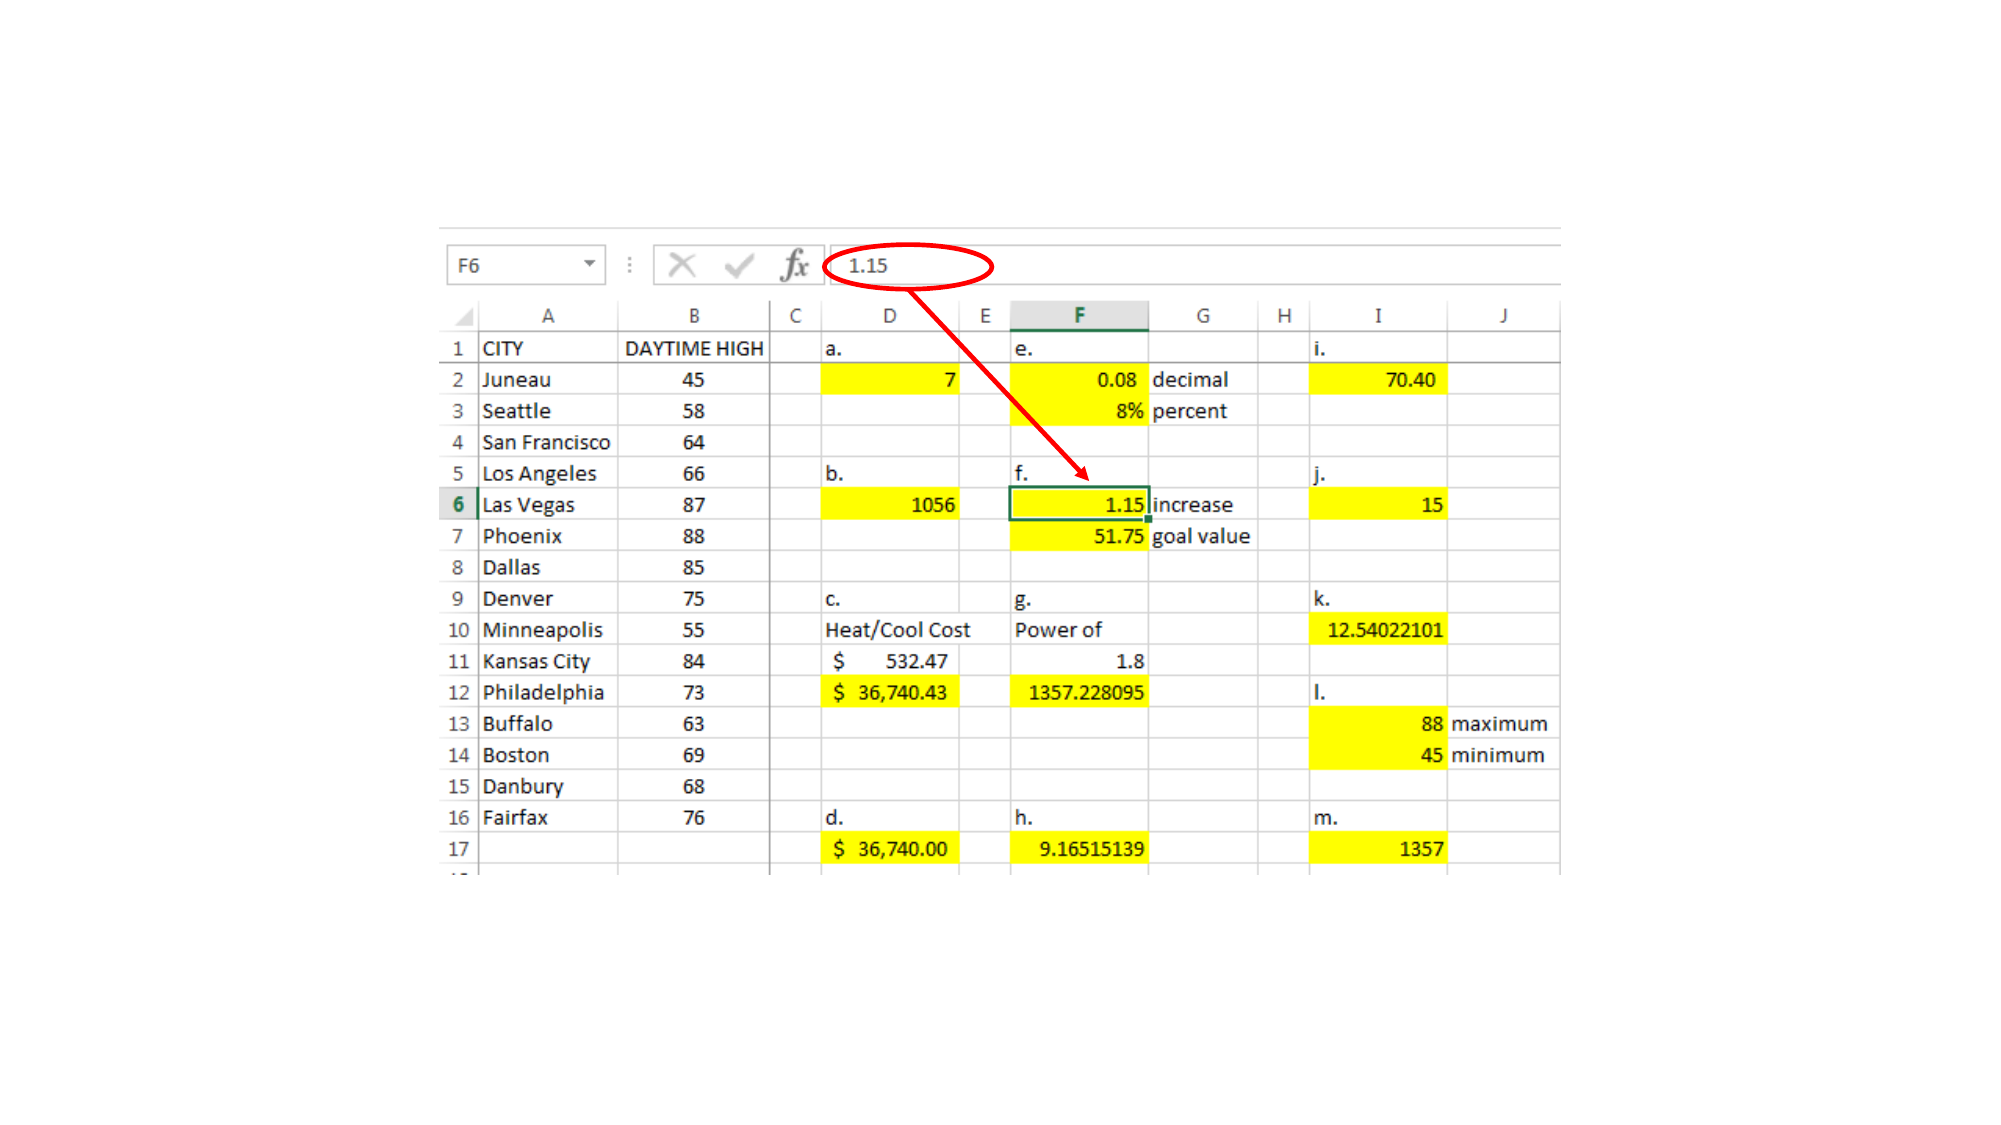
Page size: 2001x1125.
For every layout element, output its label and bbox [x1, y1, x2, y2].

list [439, 226, 1561, 875]
text_box [907, 289, 1090, 482]
